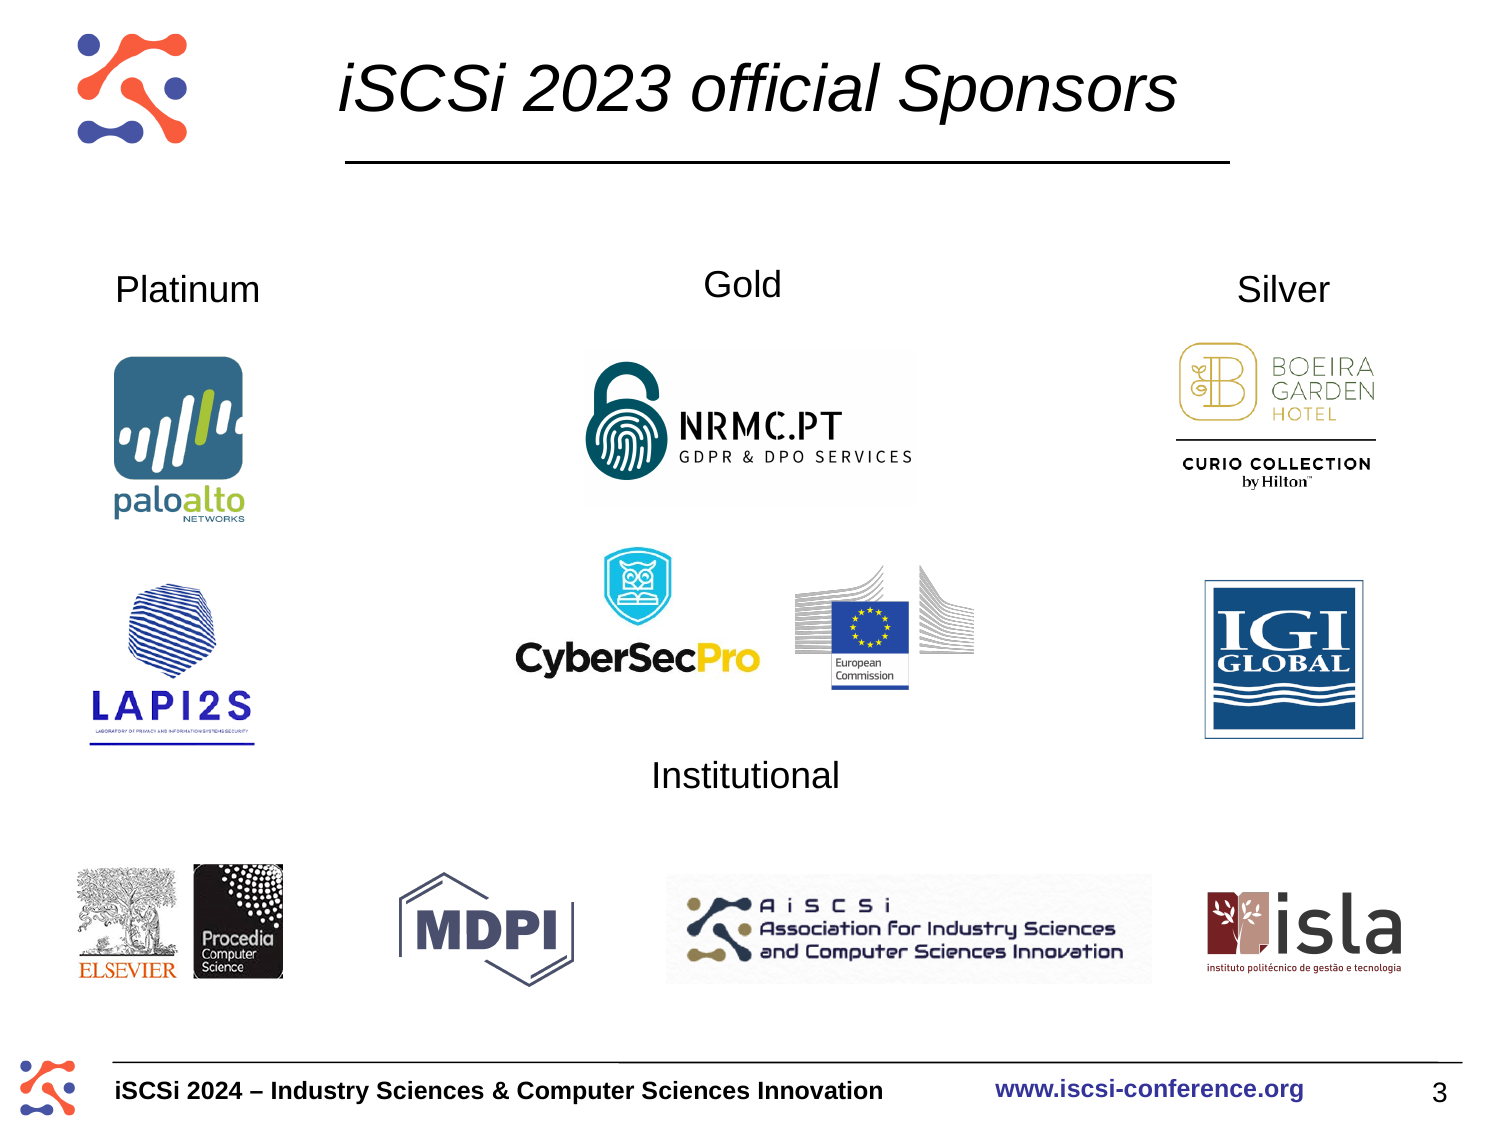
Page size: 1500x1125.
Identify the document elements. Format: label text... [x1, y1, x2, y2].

slide_number 3 [1324, 1066, 1463, 1125]
picture [1176, 342, 1376, 490]
picture [498, 537, 771, 707]
picture [57, 0, 202, 188]
text_box iSCSi 2023 official Sponsors [324, 37, 1195, 133]
picture [584, 349, 916, 506]
picture [795, 565, 974, 690]
picture [1205, 883, 1404, 983]
picture [10, 1037, 83, 1125]
picture [1168, 573, 1394, 743]
picture [82, 576, 265, 746]
picture [66, 855, 294, 992]
picture [78, 322, 282, 556]
picture [666, 874, 1152, 984]
picture [399, 872, 574, 987]
